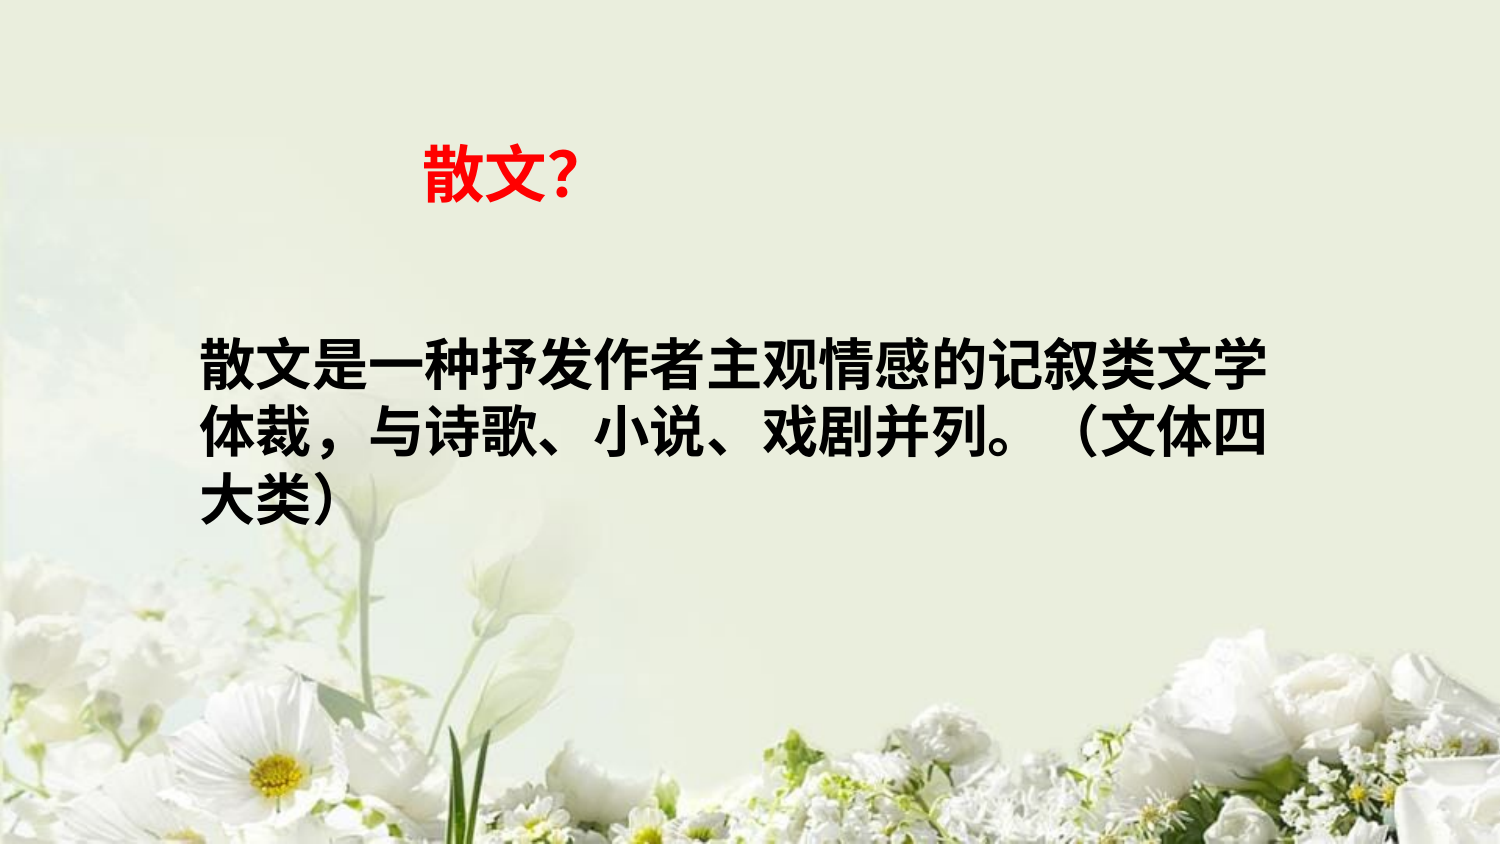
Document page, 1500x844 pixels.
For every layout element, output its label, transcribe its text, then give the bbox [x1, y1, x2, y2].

text_box 散文是一种抒发作者主观情感的记叙类文学体裁，与诗歌、小说、戏剧并列。（文体四大类） [188, 323, 1312, 538]
text_box 散文？ [410, 128, 1390, 216]
picture [0, 0, 1500, 844]
